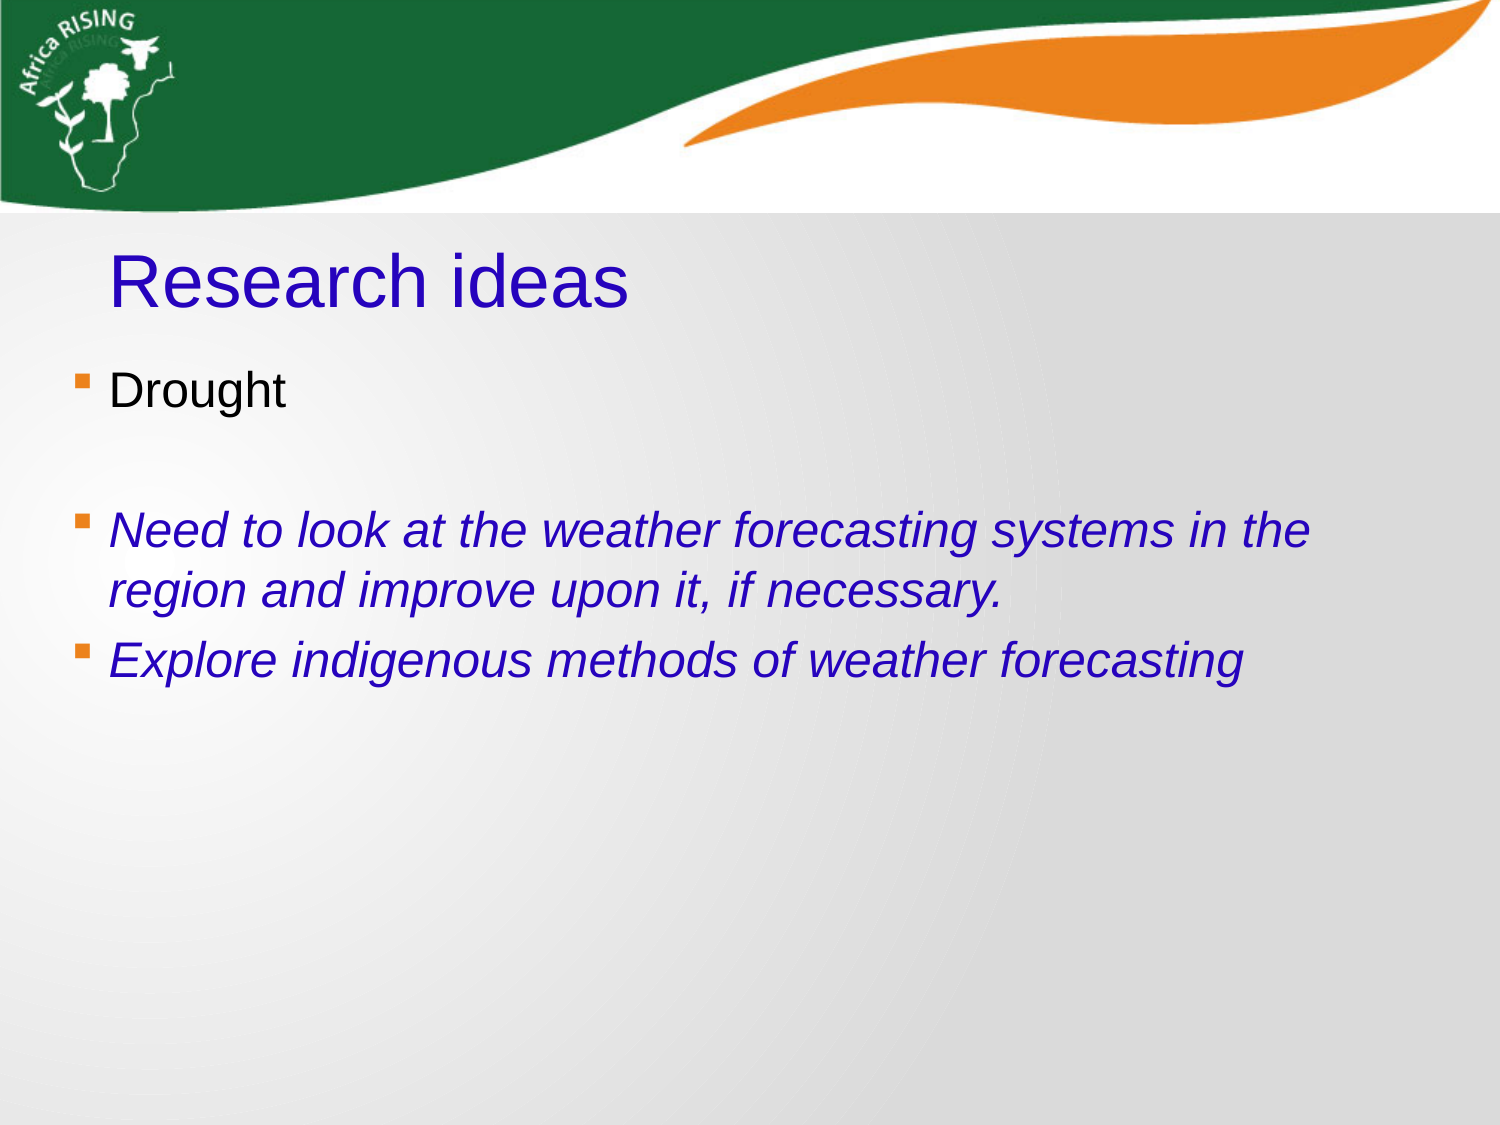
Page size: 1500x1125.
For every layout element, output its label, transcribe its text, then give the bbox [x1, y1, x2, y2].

list Drought Need to look at the weather forecasting systems in the region and improve upon it, if necessary. Explore indigenous methods of weather forecasting [37, 350, 1463, 1088]
list Research ideas [75, 224, 1213, 325]
picture [0, 0, 1500, 213]
